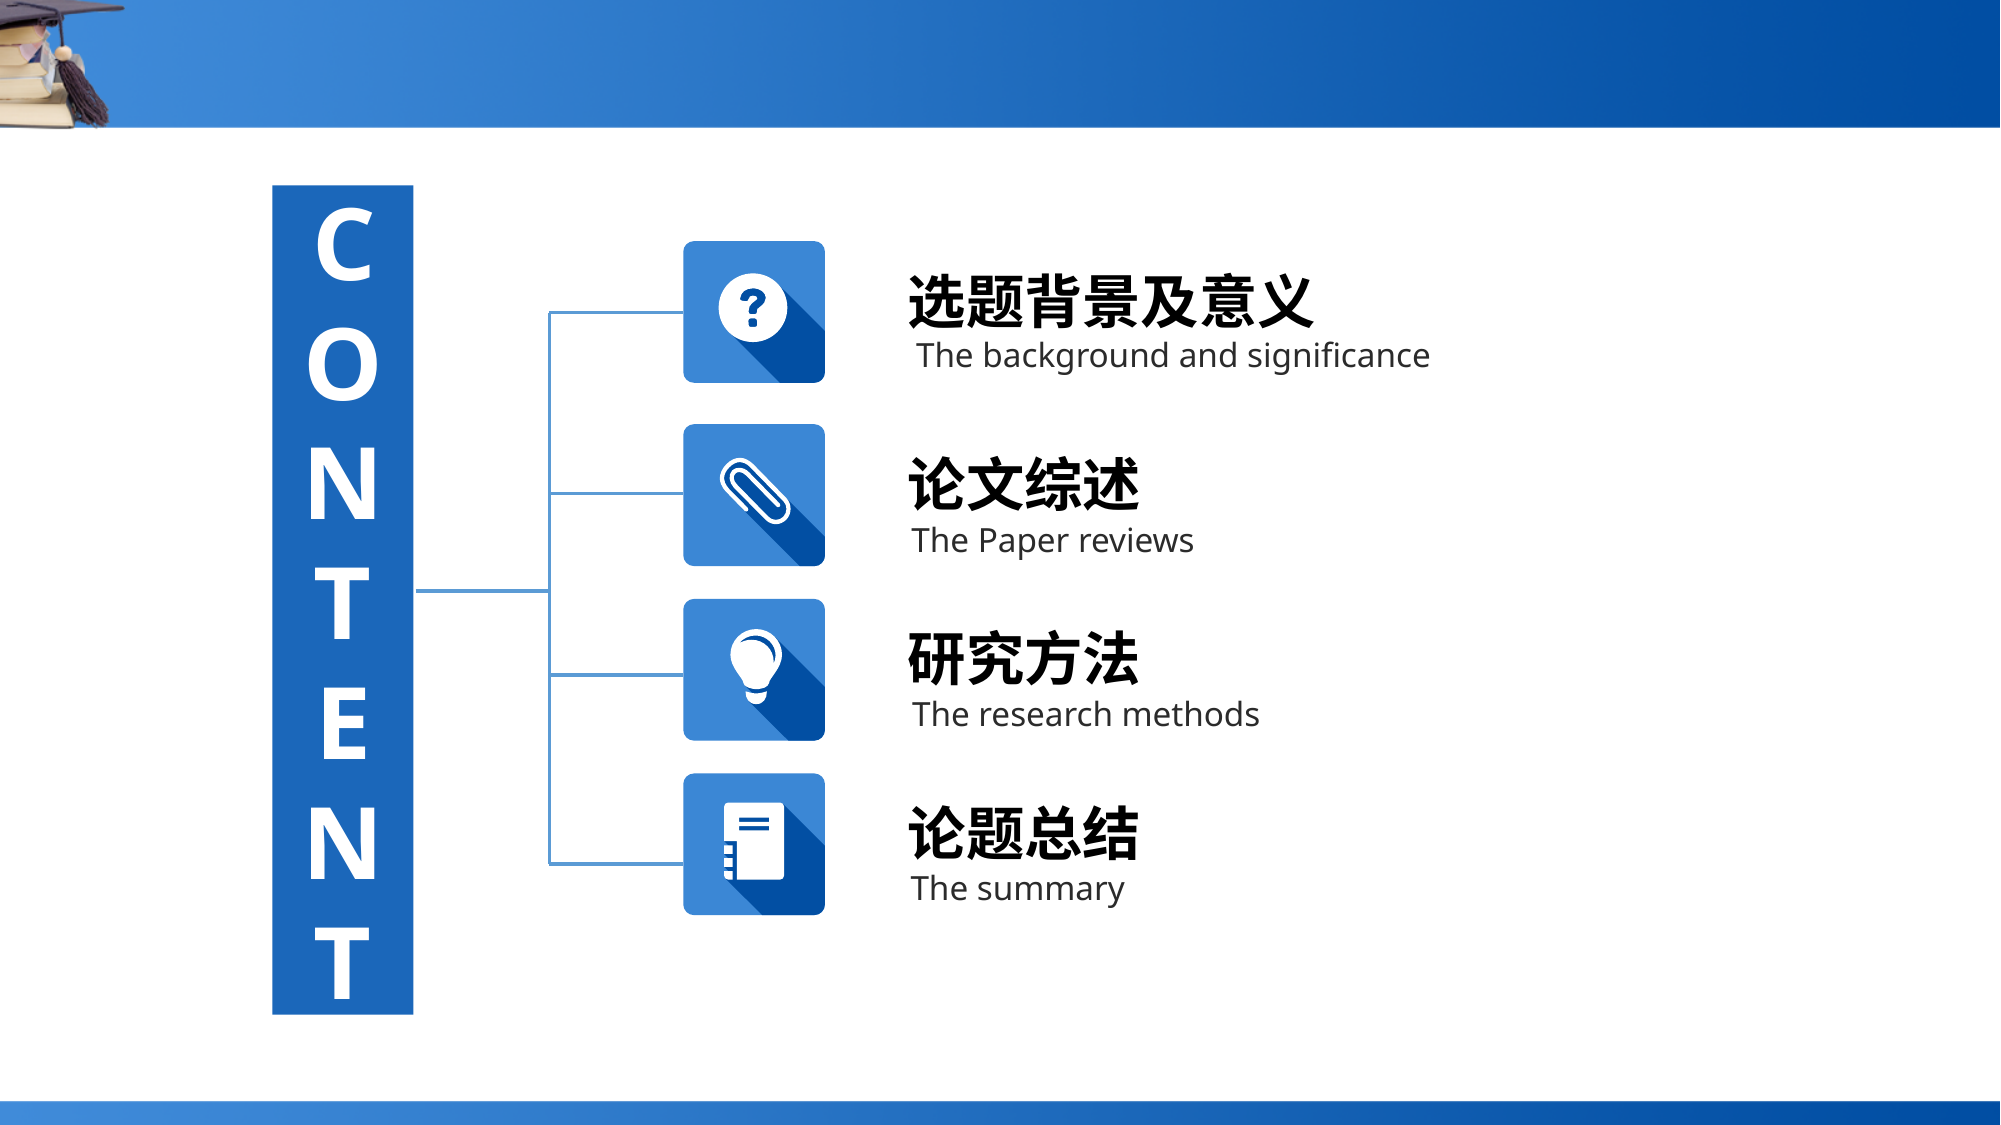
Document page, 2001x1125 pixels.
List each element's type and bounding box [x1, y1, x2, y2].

text_box [688, 423, 826, 567]
text_box [415, 312, 684, 865]
text_box [683, 240, 826, 384]
picture [0, 0, 2000, 1125]
text_box [688, 598, 826, 741]
text_box [683, 773, 826, 916]
